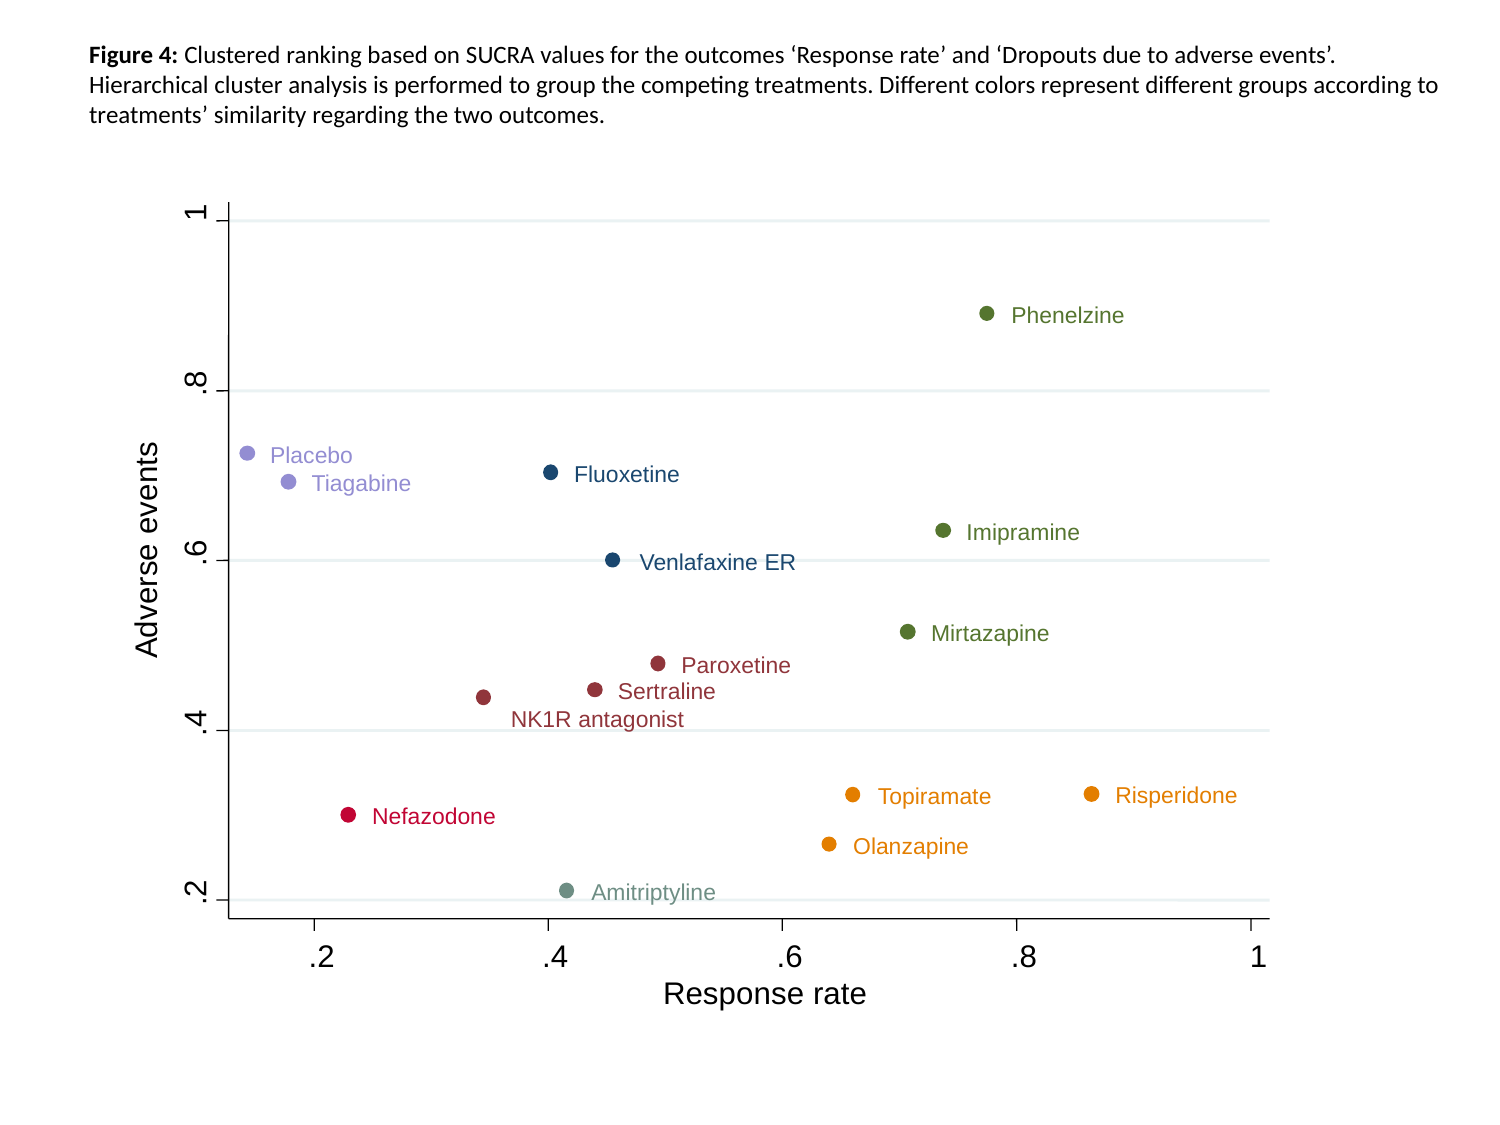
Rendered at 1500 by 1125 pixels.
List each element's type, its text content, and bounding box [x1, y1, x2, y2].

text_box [99, 160, 1311, 1047]
text_box Figure 4: Clustered ranking based on SUCRA values for the outcomes ‘Response rate’ and ‘Dropouts due to adverse events’. Hierarchical cluster analysis is performed to group the competing treatments. Different colors represent different groups according to treatments’ similarity regarding the two outcomes. [74, 30, 1457, 136]
